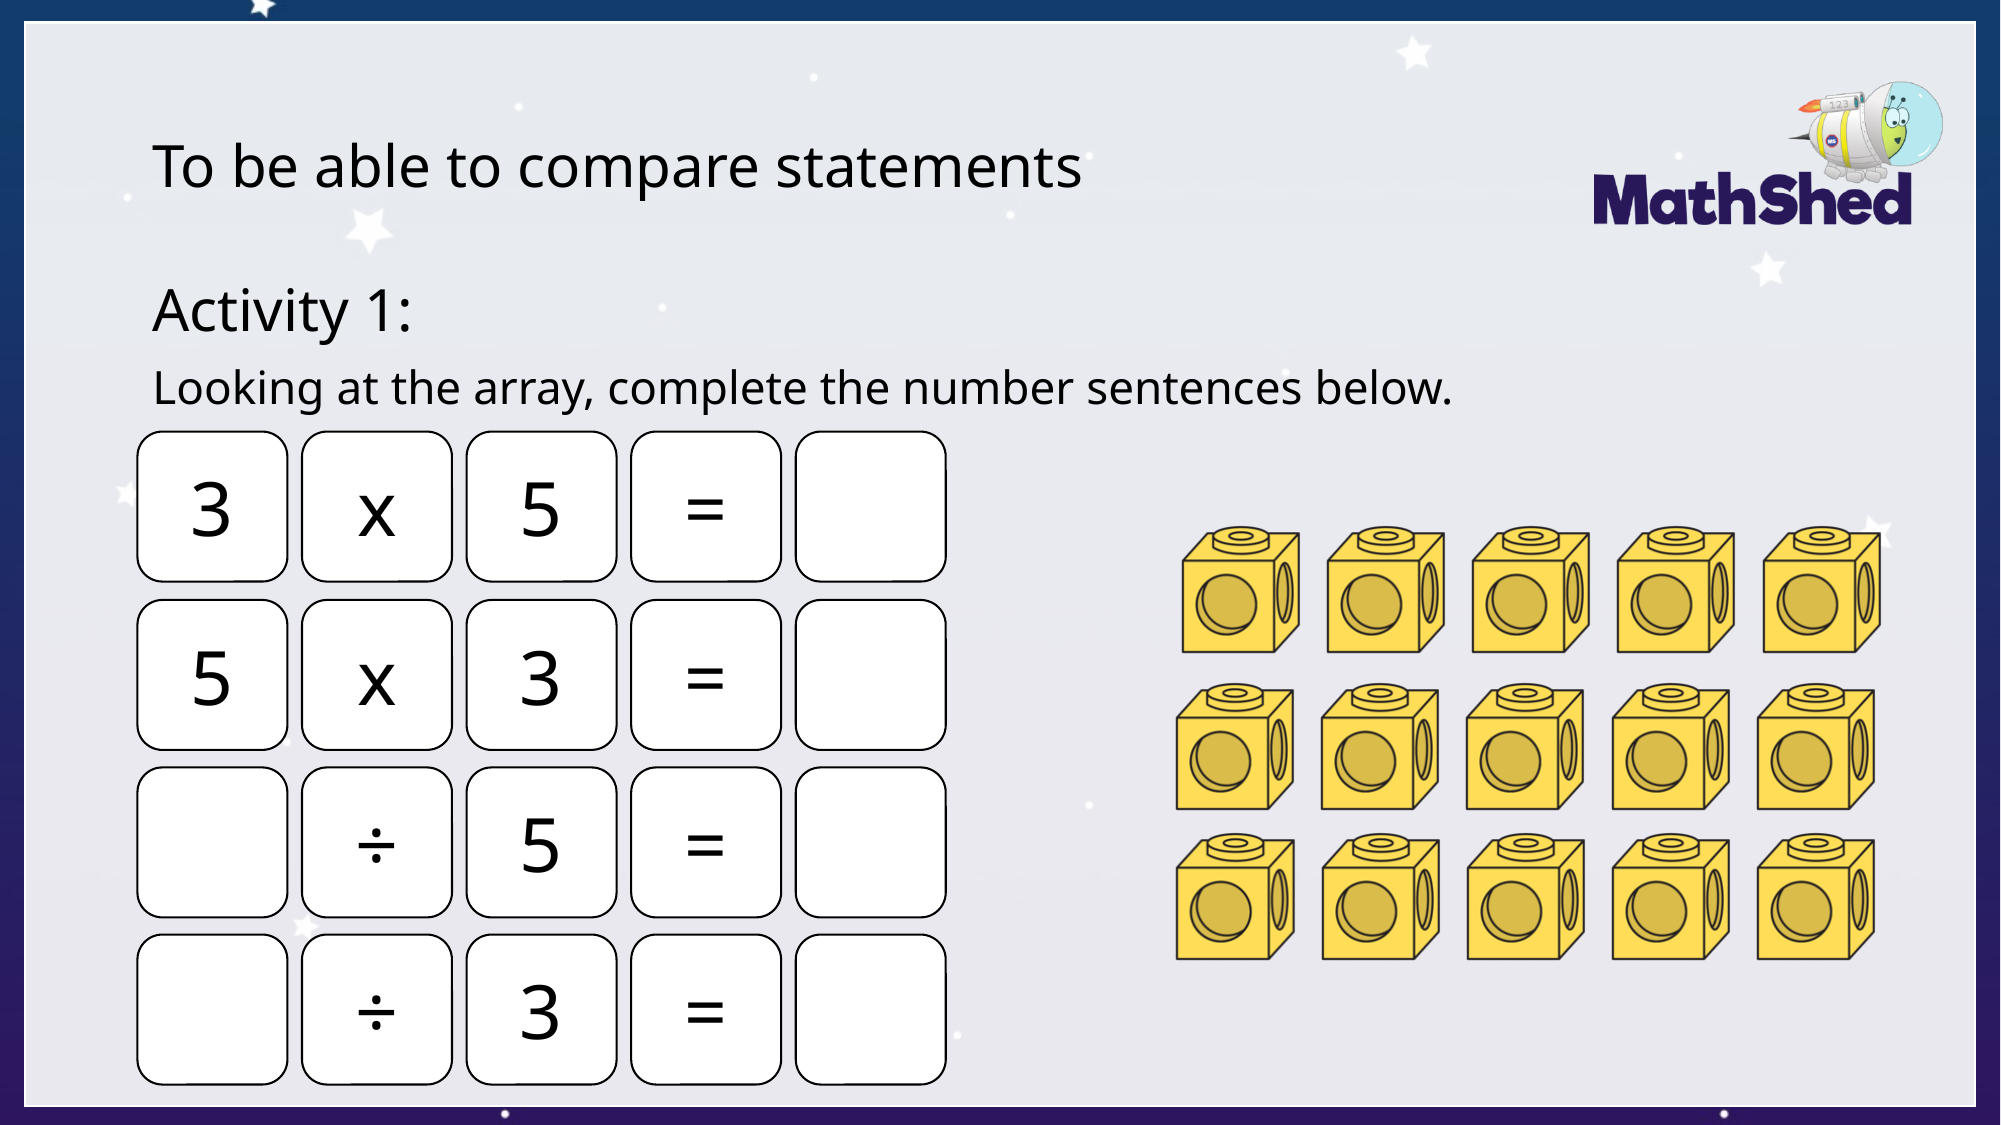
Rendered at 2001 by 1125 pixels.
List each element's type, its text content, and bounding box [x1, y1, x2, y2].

text_box ÷ [300, 933, 454, 1086]
text_box 15 [136, 766, 289, 919]
text_box 5 [465, 766, 618, 919]
list Activity 1: Looking at the array, complete the number sentences below. [137, 273, 1863, 988]
text_box 15 [136, 933, 289, 1086]
text_box = [630, 430, 783, 583]
text_box 15 [794, 430, 947, 583]
text_box x [300, 430, 454, 583]
text_box ÷ [300, 766, 454, 919]
text_box 5 [465, 430, 618, 583]
text_box 3 [465, 598, 618, 751]
text_box 3 [465, 933, 618, 1086]
text_box = [630, 598, 783, 751]
picture [0, 0, 2001, 1125]
text_box 5 [136, 598, 289, 751]
text_box x [300, 598, 454, 751]
text_box 3 [136, 430, 289, 583]
text_box = [630, 766, 783, 919]
text_box 15 [794, 598, 947, 751]
text_box 5 [794, 933, 947, 1086]
title To be able to compare statements [137, 59, 1578, 273]
text_box = [630, 933, 783, 1086]
text_box 3 [794, 766, 947, 919]
